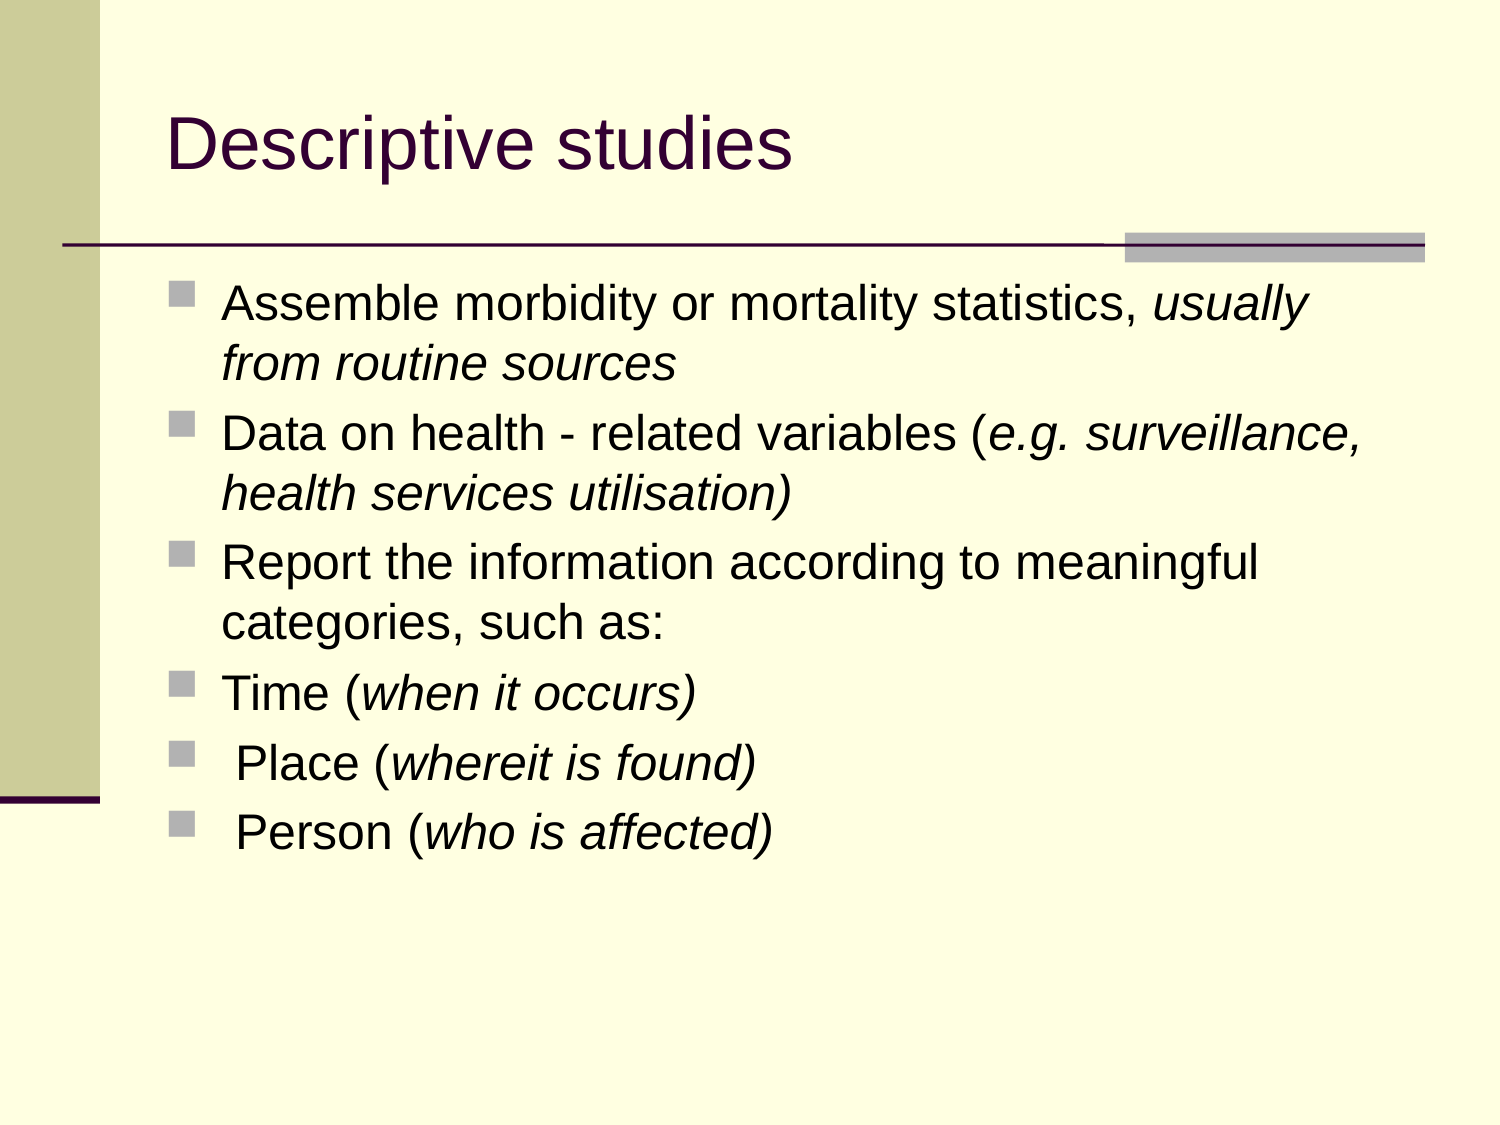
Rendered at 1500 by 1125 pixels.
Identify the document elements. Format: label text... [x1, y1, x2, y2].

title Descriptive studies [149, 45, 1426, 234]
list Assemble morbidity or mortality statistics, usually from routine sources Data on health - related variables (e.g. surveillance, health services utilisation) Report the information according to meaningful categories, such as: Time (when it occurs) Place (whereit is found) Person (who is affected) [149, 262, 1426, 1006]
